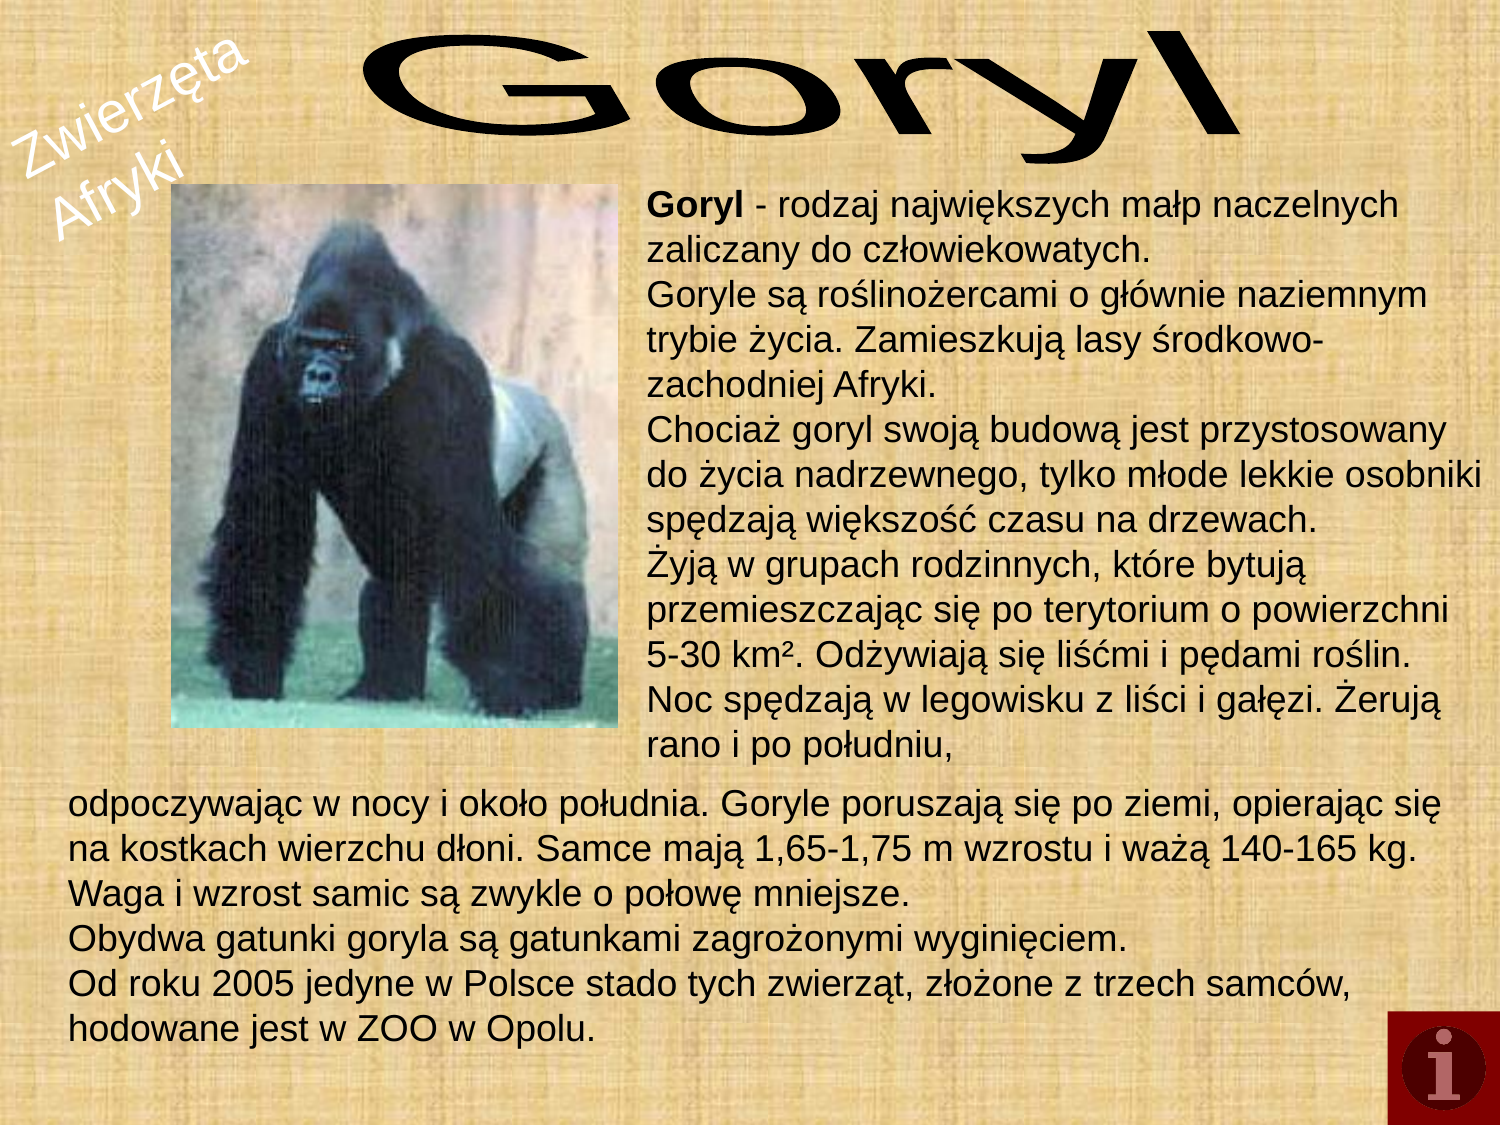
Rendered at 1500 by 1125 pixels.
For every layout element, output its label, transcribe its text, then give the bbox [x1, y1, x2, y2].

text_box Goryl - rodzaj największych małp naczelnych zaliczany do człowiekowatych. Goryle są roślinożercami o głównie naziemnym trybie życia. Zamieszkują lasy środkowo-zachodniej Afryki. Chociaż goryl swoją budową jest przystosowany do życia nadrzewnego, tylko młode lekkie osobniki spędzają większość czasu na drzewach. Żyją w grupach rodzinnych, które bytują przemieszczając się po terytorium o powierzchni 5-30 km². Odżywiają się liśćmi i pędami roślin. Noc spędzają w legowisku z liści i gałęzi. Żerują rano i po południu, [631, 172, 1500, 771]
picture [0, 0, 1500, 1125]
text_box odpoczywając w nocy i około południa. Goryle poruszają się po ziemi, opierając się na kostkach wierzchu dłoni. Samce mają 1,65-1,75 m wzrostu i ważą 140-165 kg. Waga i wzrost samic są zwykle o połowę mniejsze. Obydwa gatunki goryla są gatunkami zagrożonymi wyginięciem. Od roku 2005 jedyne w Polsce stado tych zwierząt, złożone z trzech samców, hodowane jest w ZOO w Opolu. [53, 771, 1500, 1115]
text_box [1387, 1115, 1500, 1125]
